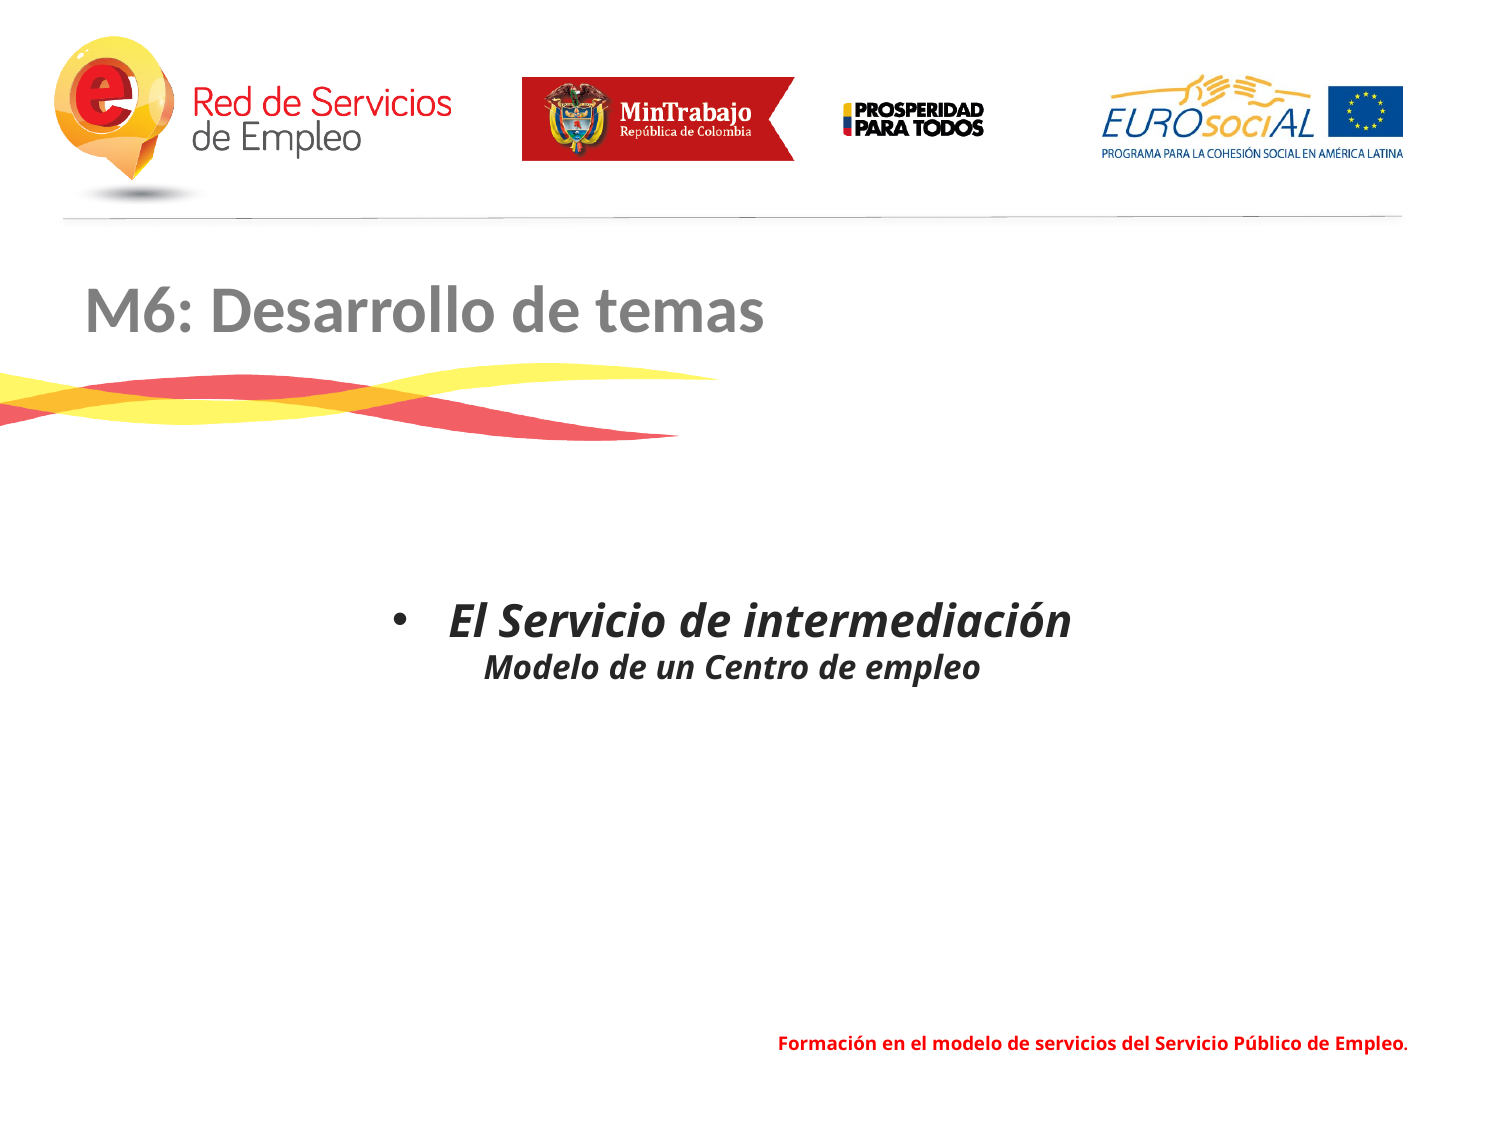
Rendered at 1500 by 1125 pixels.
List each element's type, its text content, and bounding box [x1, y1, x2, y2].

text_box El Servicio de intermediación Modelo de un Centro de empleo [15, 583, 1450, 694]
title Formación en el modelo de servicios del Servicio Público de Empleo. [720, 999, 1471, 1088]
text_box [62, 215, 1403, 220]
picture [0, 358, 721, 441]
picture [54, 35, 452, 205]
text_box M6: Desarrollo de temas [70, 258, 1202, 353]
picture [521, 77, 987, 162]
picture [1102, 74, 1403, 158]
